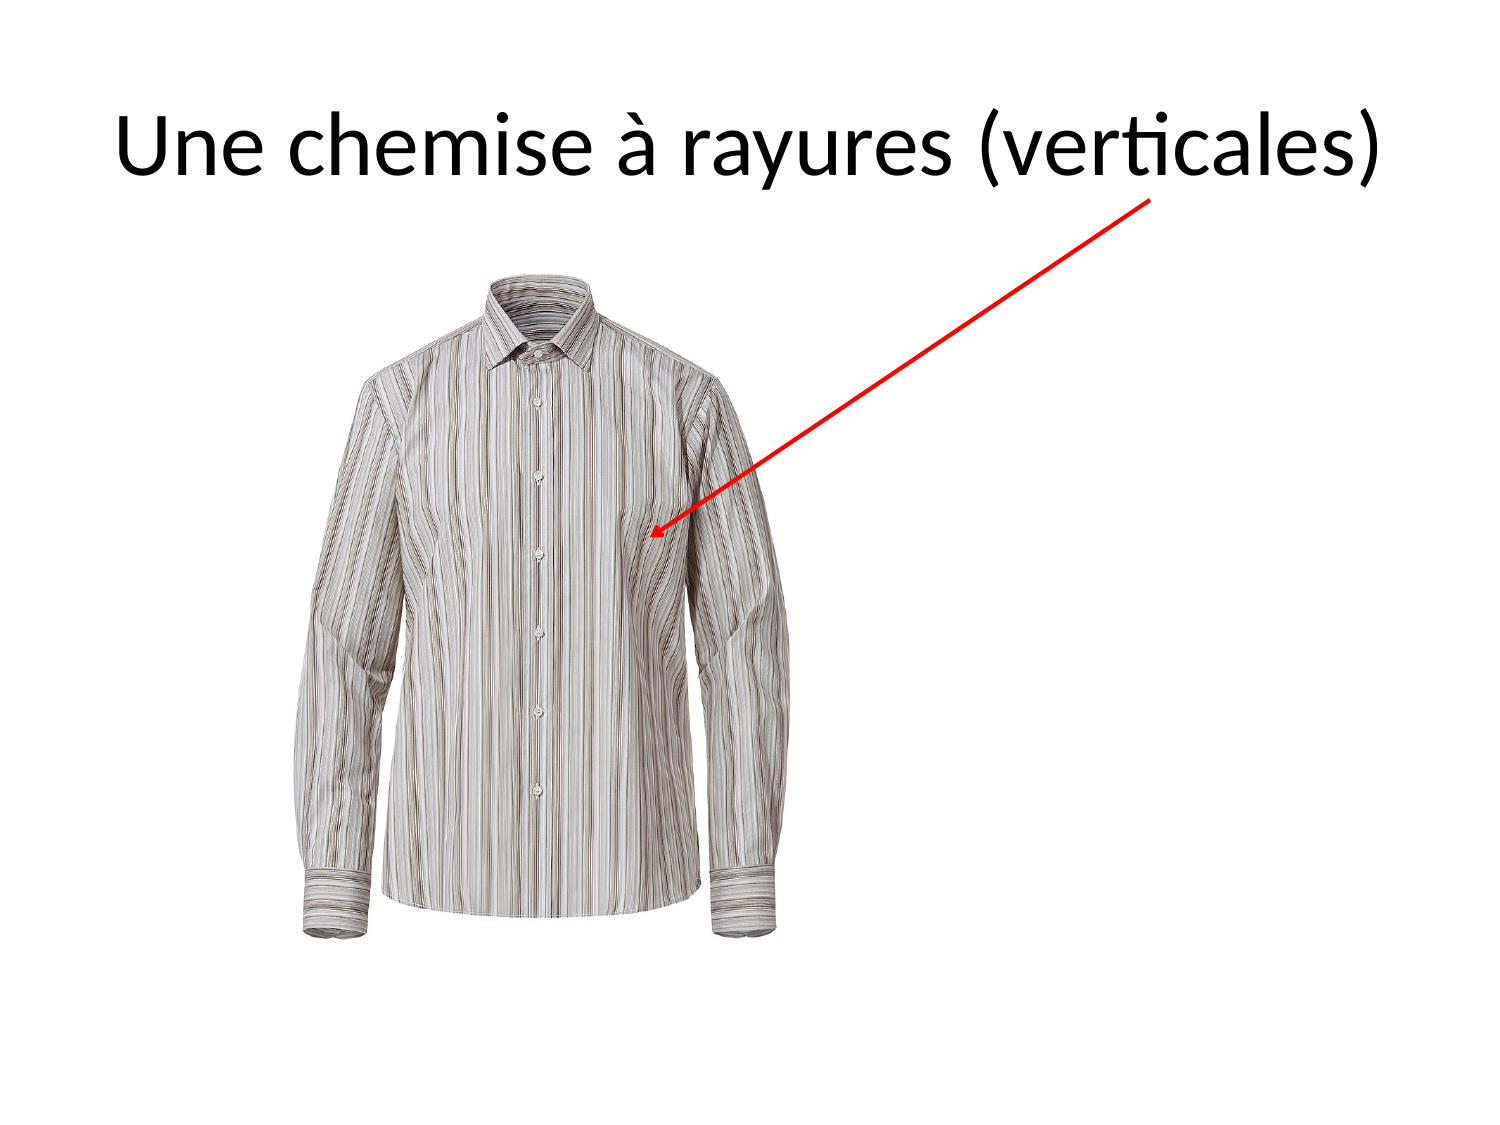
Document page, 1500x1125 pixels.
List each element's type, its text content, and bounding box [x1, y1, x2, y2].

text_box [649, 199, 1151, 538]
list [224, 274, 858, 1018]
title Une chemise à rayures (verticales) [75, 45, 1425, 233]
